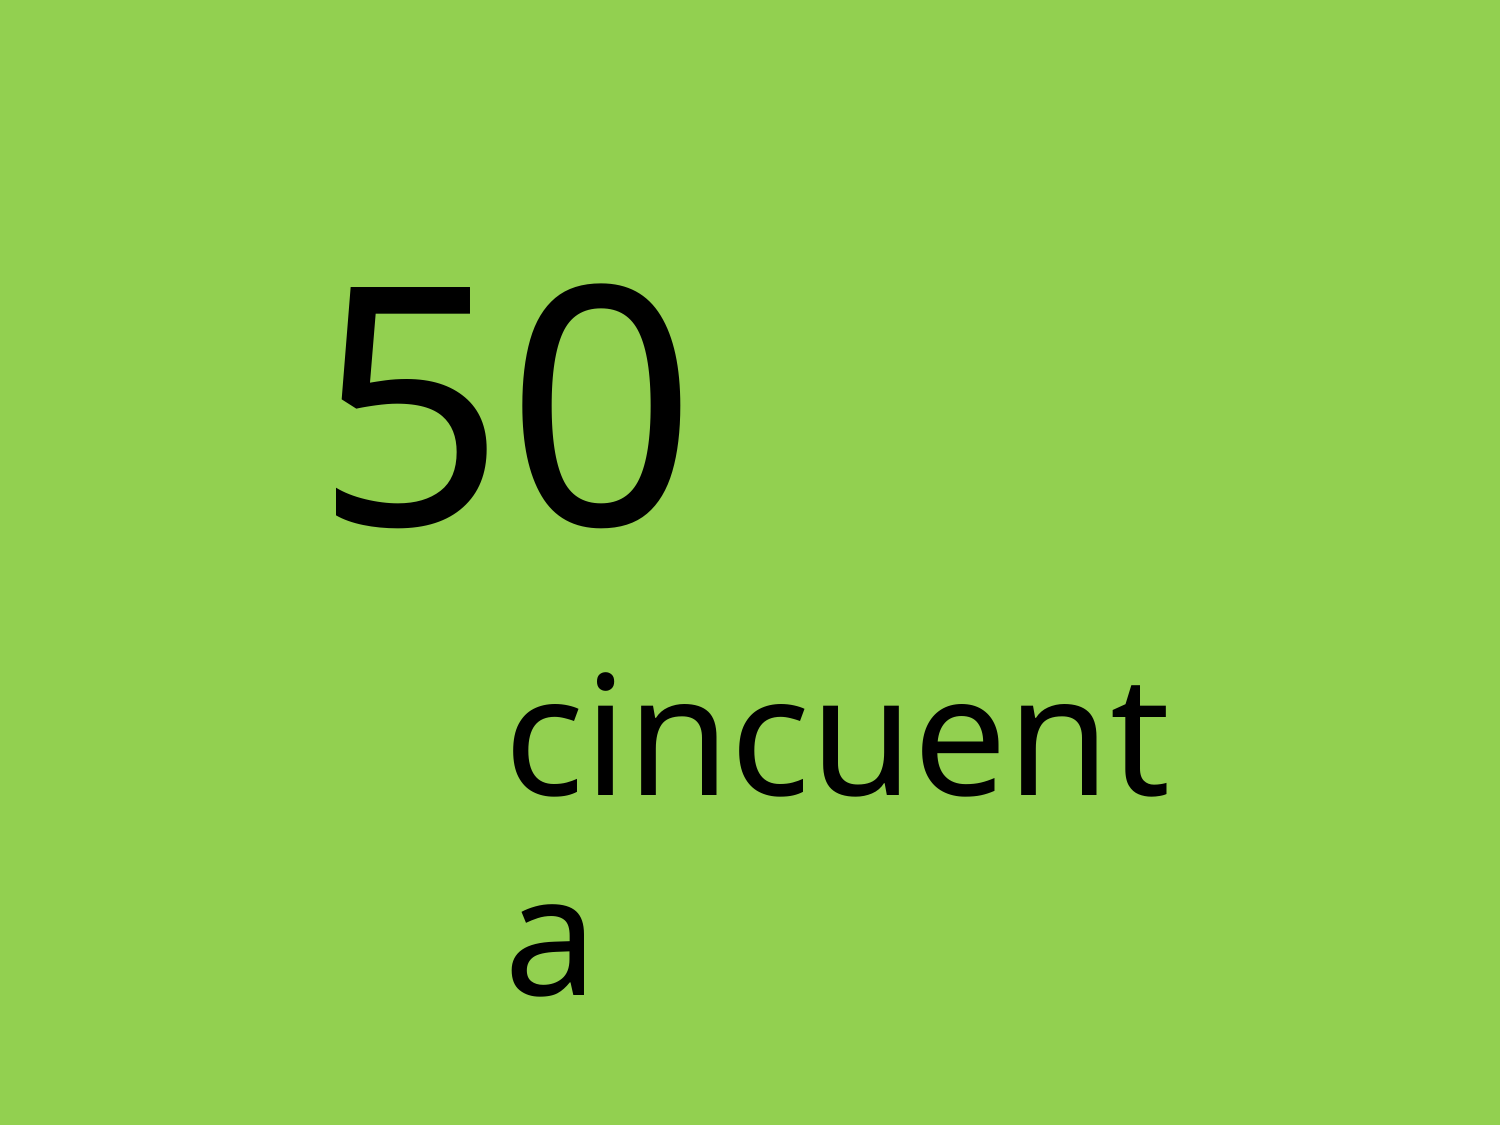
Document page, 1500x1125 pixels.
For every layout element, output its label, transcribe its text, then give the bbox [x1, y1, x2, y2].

text_box cincuenta [490, 621, 1270, 1037]
text_box 50 [301, 184, 916, 600]
